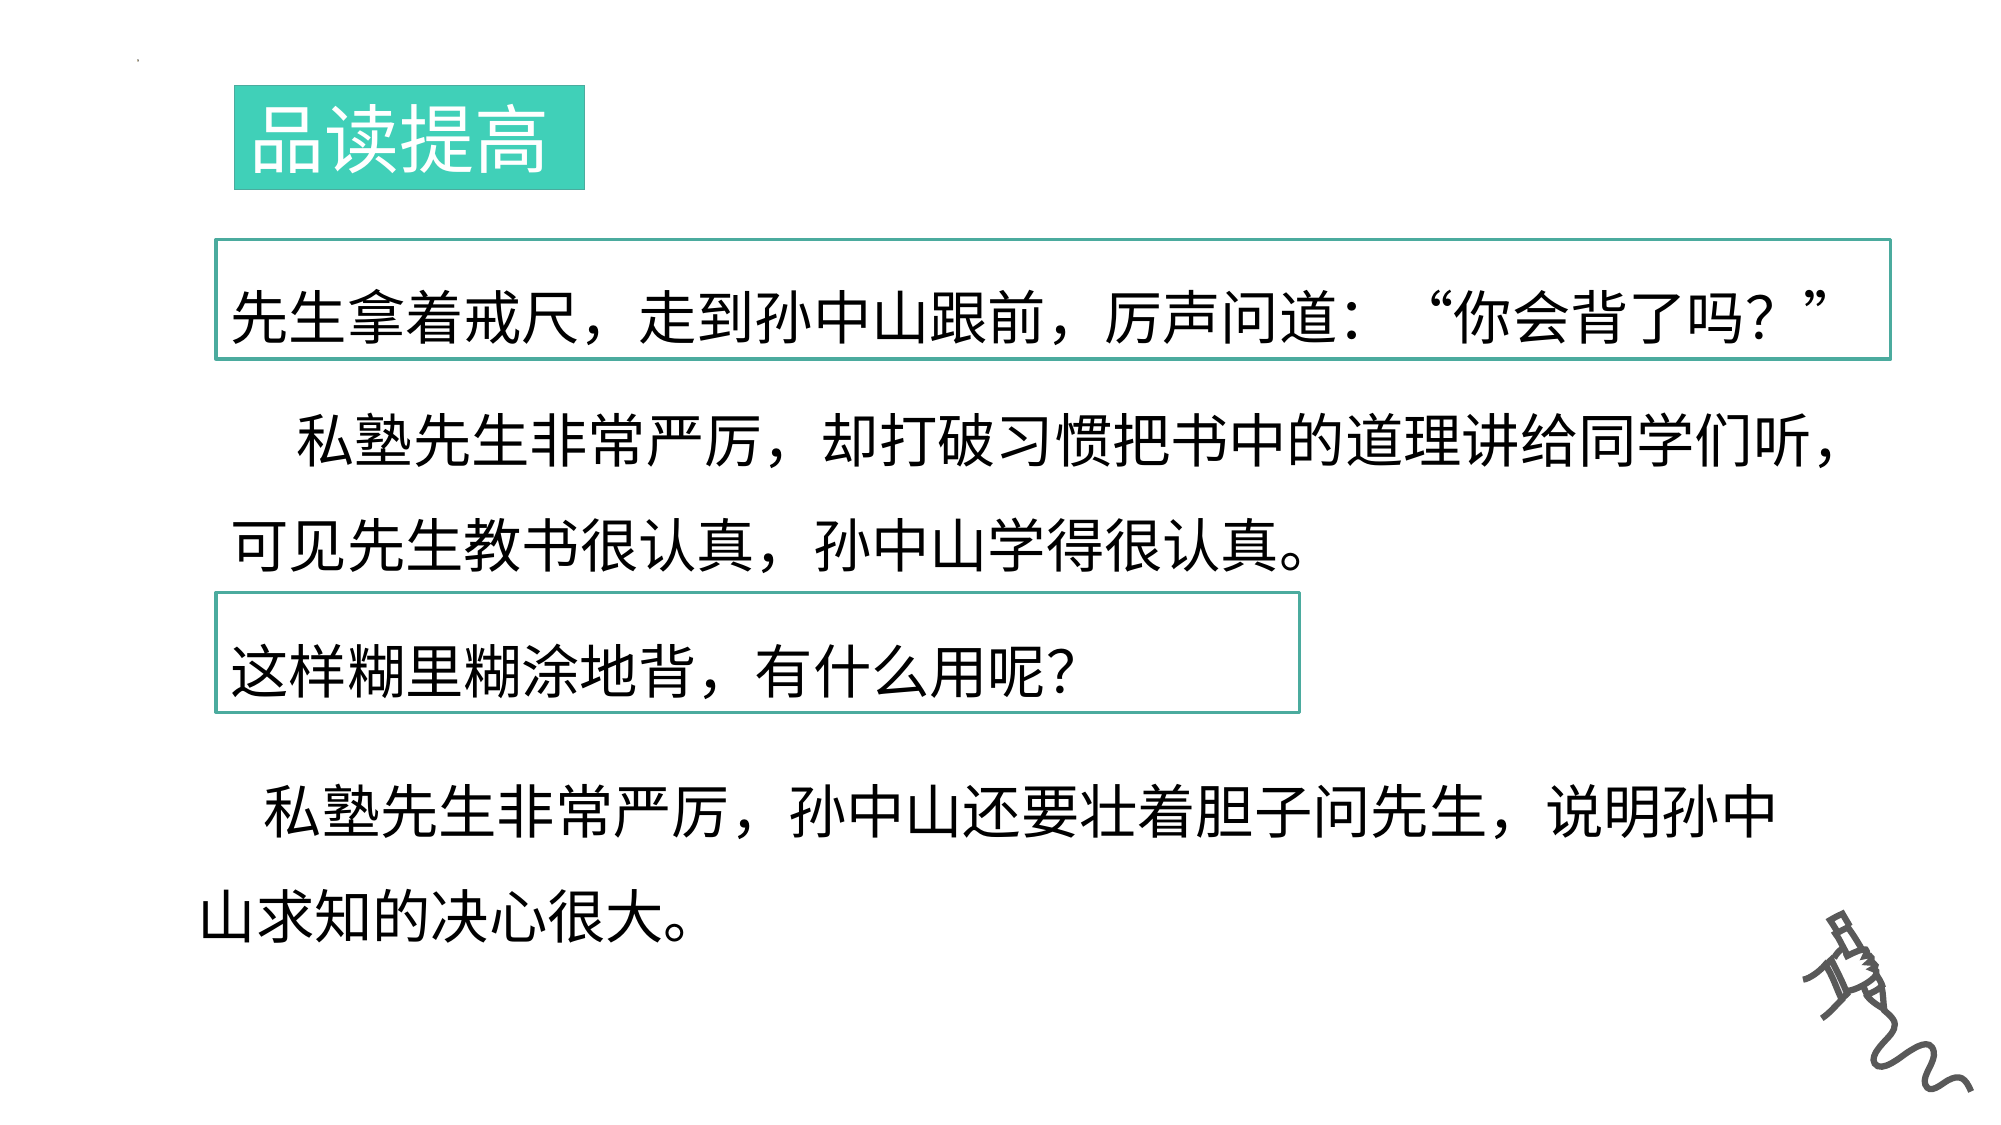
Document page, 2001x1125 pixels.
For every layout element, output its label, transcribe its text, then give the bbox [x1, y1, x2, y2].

text_box 这样糊里糊涂地背，有什么用呢？ [215, 592, 1300, 713]
text_box 先生拿着戒尺，走到孙中山跟前，厉声问道：“你会背了吗？” [215, 239, 1891, 360]
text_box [1809, 915, 1950, 1115]
text_box 私塾先生非常严厉，孙中山还要壮着胆子问先生，说明孙中山求知的决心很大。 [183, 732, 1847, 958]
text_box 私塾先生非常严厉，却打破习惯把书中的道理讲给同学们听，可见先生教书很认真，孙中山学得很认真。 [215, 362, 1911, 587]
text_box 品读提高 [234, 85, 585, 190]
